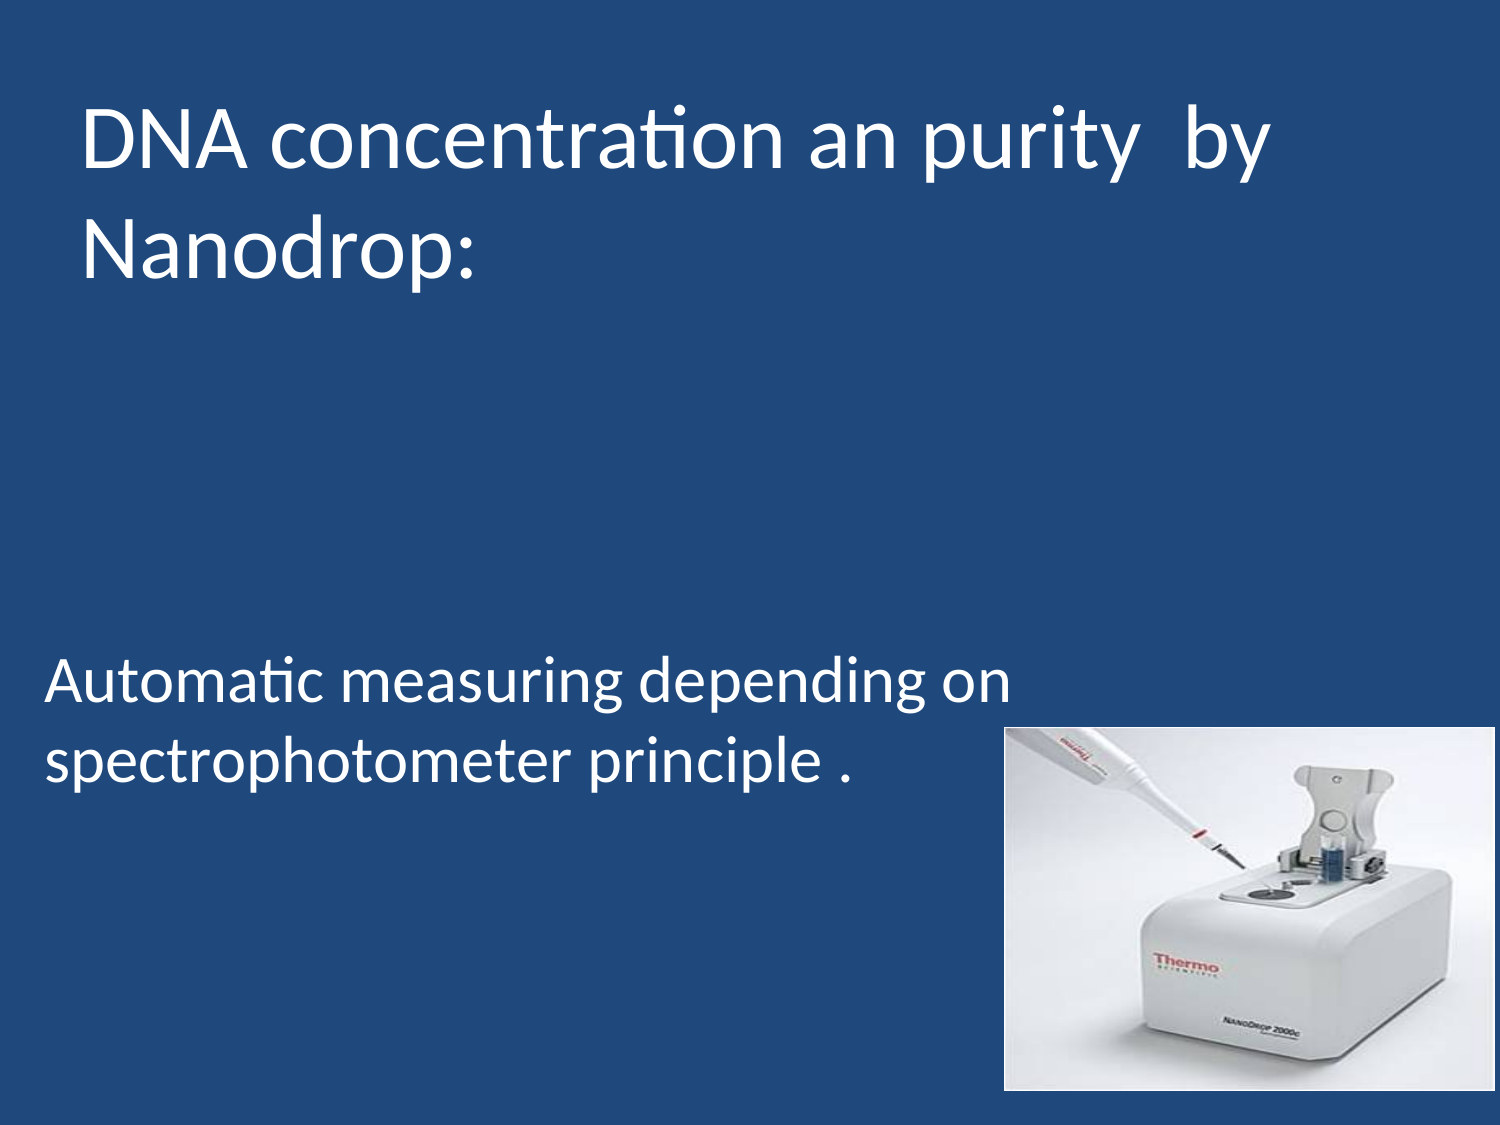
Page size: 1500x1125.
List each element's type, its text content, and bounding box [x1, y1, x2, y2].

title DNA concentration an purity by Nanodrop: [64, 66, 1400, 308]
subtitle Automatic measuring depending on spectrophotometer principle . [29, 628, 1080, 916]
picture [1004, 727, 1495, 1091]
